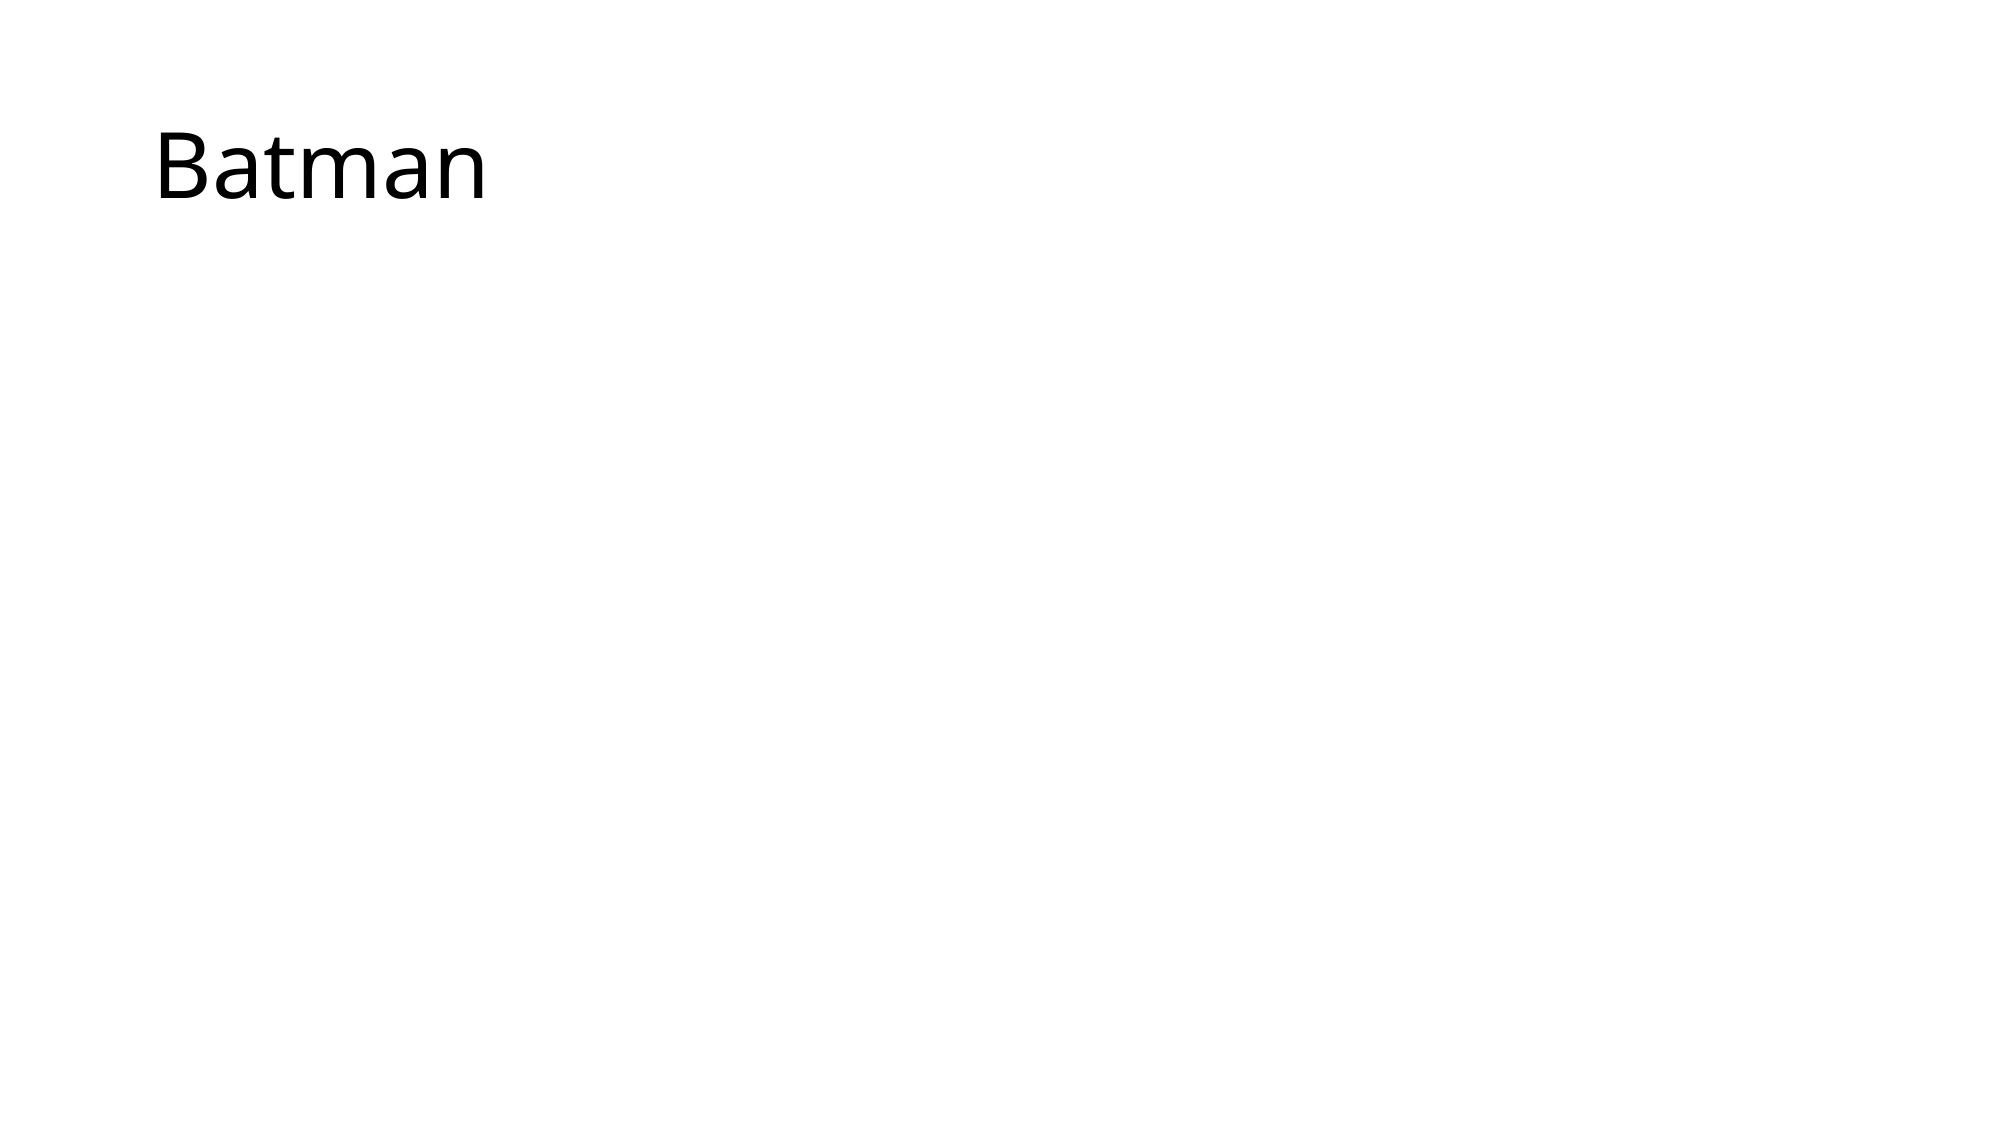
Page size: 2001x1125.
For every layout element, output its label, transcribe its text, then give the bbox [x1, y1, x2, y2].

title Batman [137, 59, 1863, 278]
